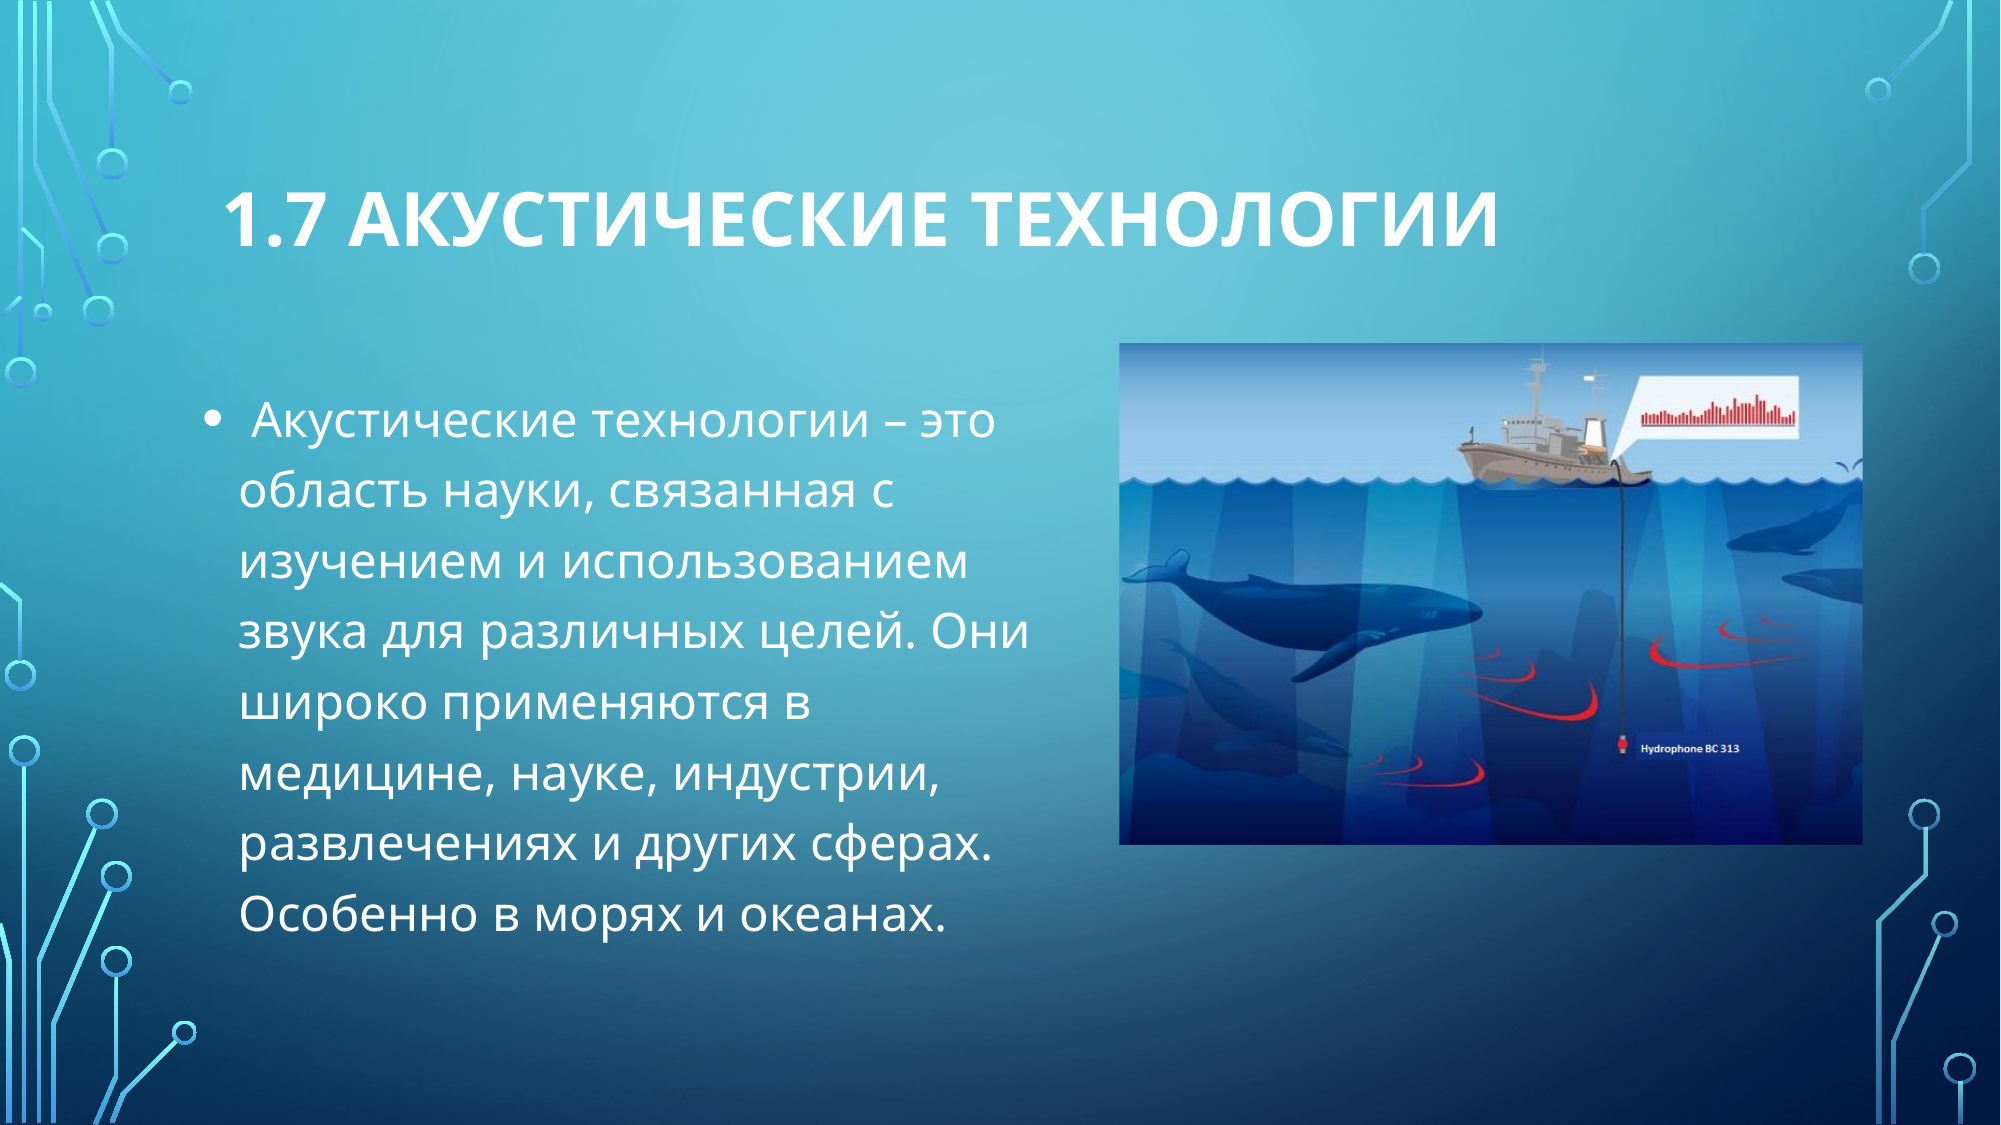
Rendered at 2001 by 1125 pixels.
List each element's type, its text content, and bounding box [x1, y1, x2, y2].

title 1.7 Акустические технологии [187, 101, 1813, 344]
picture [1119, 343, 1863, 845]
list Акустические технологии – это область науки, связанная с изучением и использованием звука для различных целей. Они широко применяются в медицине, науке, индустрии, развлечениях и других сферах. Особенно в морях и океанах. [187, 369, 1055, 950]
